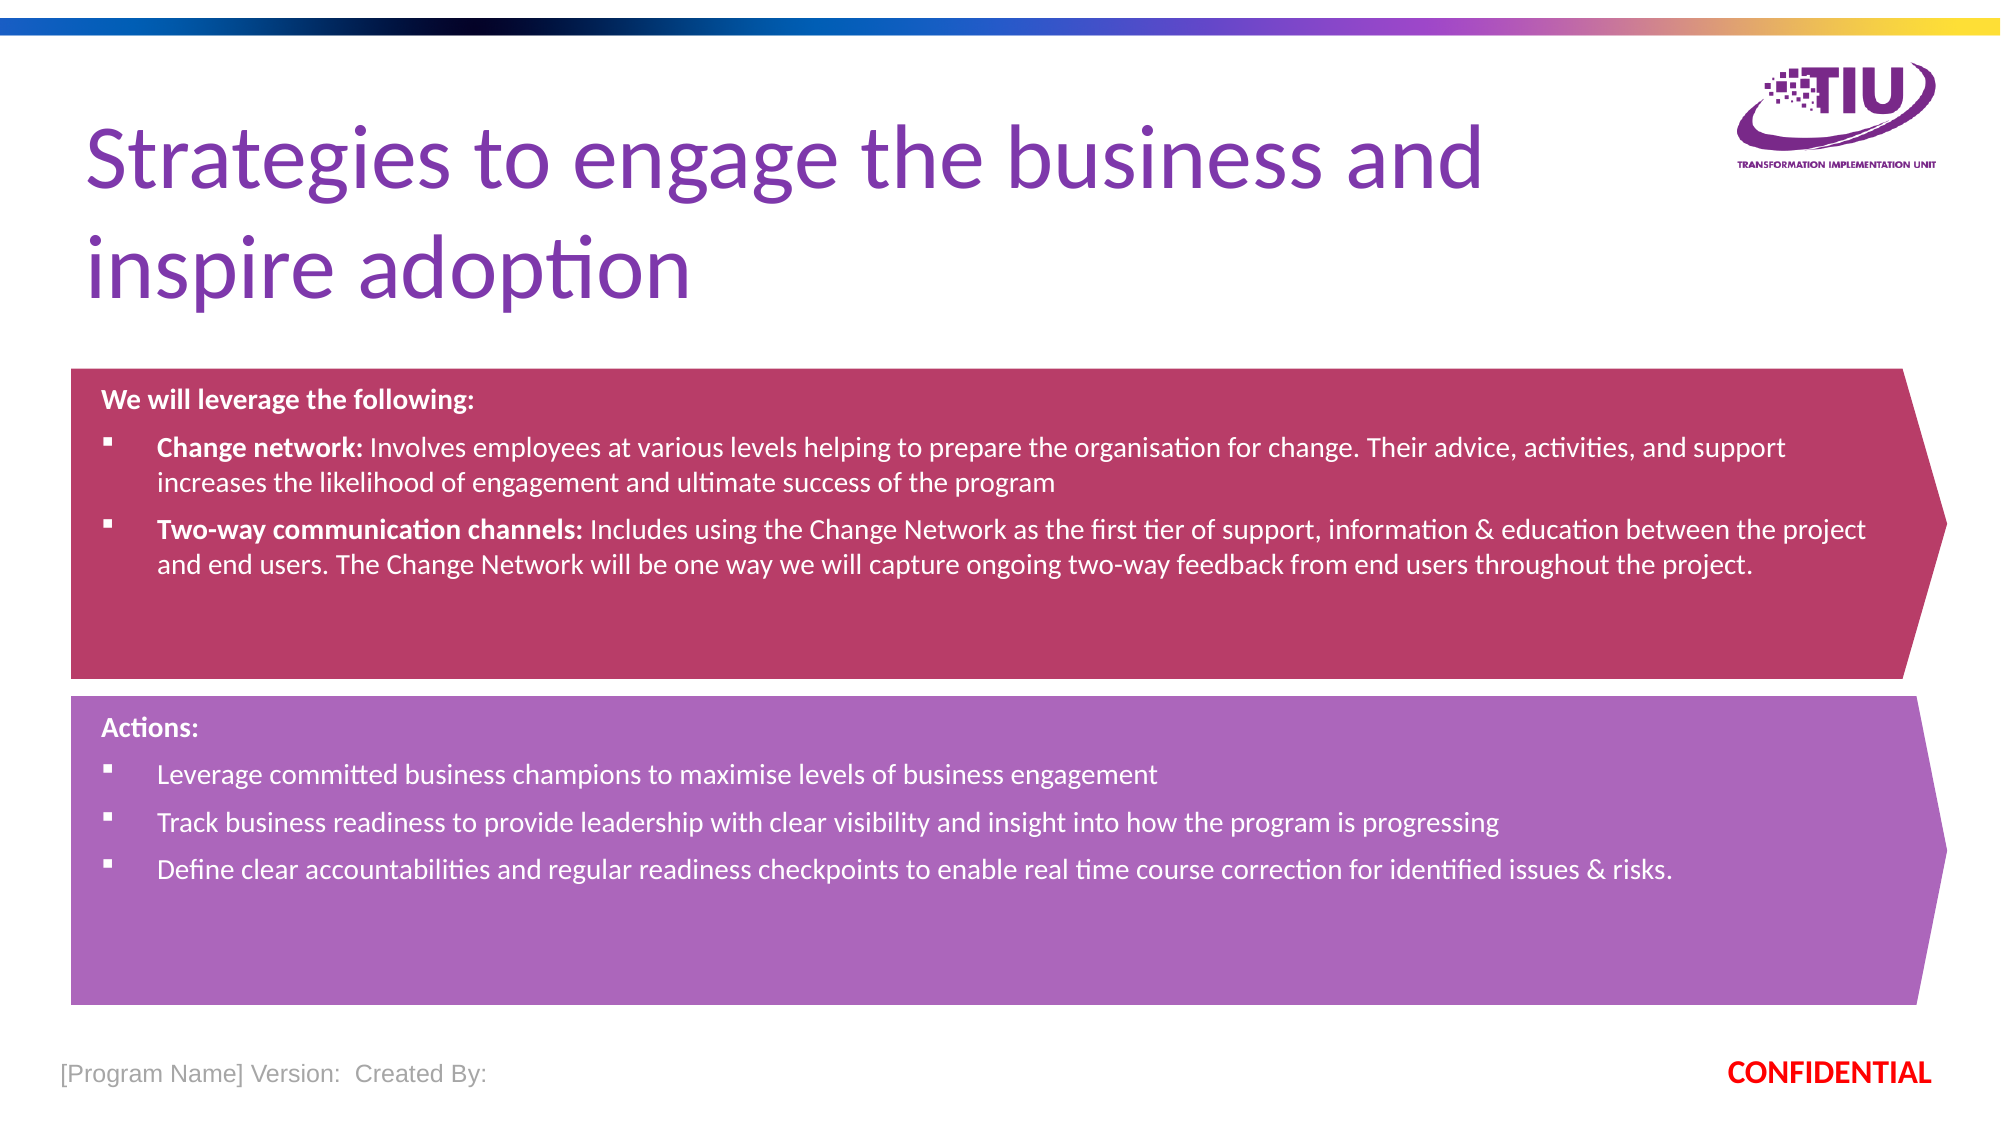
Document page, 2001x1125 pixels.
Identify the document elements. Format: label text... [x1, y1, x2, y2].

text_box We will leverage the following: Change network: Involves employees at various levels helping to prepare the organisation for change. Their advice, activities, and support increases the likelihood of engagement and ultimate success of the program Two-way communication channels: Includes using the Change Network as the first tier of support, information & education between the project and end users. The Change Network will be one way we will capture ongoing two-way feedback from end users throughout the project. [71, 368, 1948, 679]
text_box [Program Name] Version: Created By: [0, 1042, 549, 1103]
text_box CONFIDENTIAL [1563, 1042, 1948, 1098]
text_box Actions: Leverage committed business champions to maximise levels of business engagement Track business readiness to provide leadership with clear visibility and insight into how the program is progressing Define clear accountabilities and regular readiness checkpoints to enable real time course correction for identified issues & risks. [71, 696, 1948, 1005]
picture [0, 0, 2001, 1125]
text_box Strategies to engage the business and inspire adoption [71, 89, 1690, 325]
